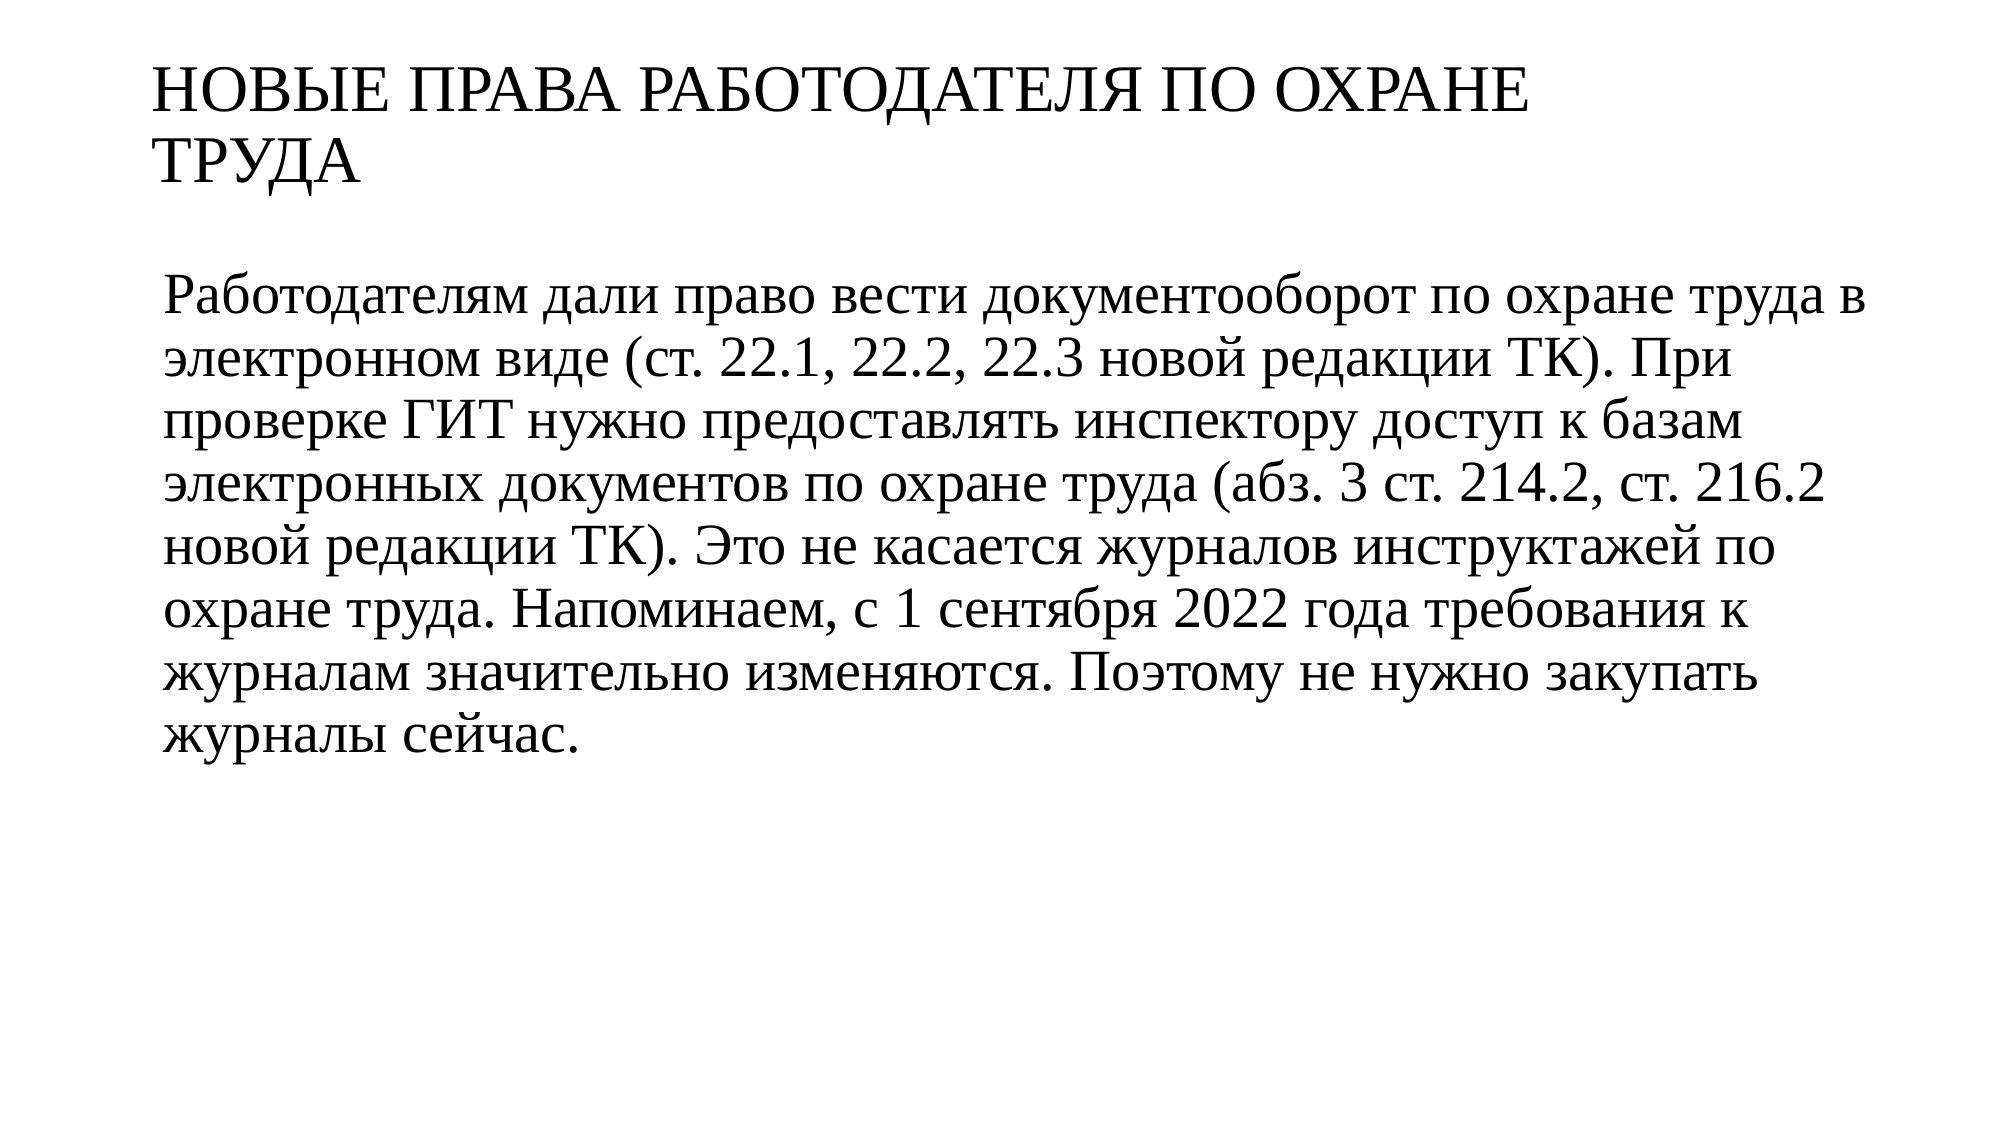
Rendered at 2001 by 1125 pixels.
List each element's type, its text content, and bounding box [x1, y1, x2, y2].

title Новые права работодателя по охране труда [136, 78, 1700, 173]
list Работодателям дали право вести документооборот по охране труда в электронном виде (ст. 22.1, 22.2, 22.3 новой редакции ТК). При проверке ГИТ нужно предоставлять инспектору доступ к базам электронных документов по охране труда (абз. 3 ст. 214.2, ст. 216.2 новой редакции ТК). Это не касается журналов инструктажей по охране труда. Напоминаем, с 1 сентября 2022 года требования к журналам значительно изменяются. Поэтому не нужно закупать журналы сейчас. [148, 255, 1926, 942]
